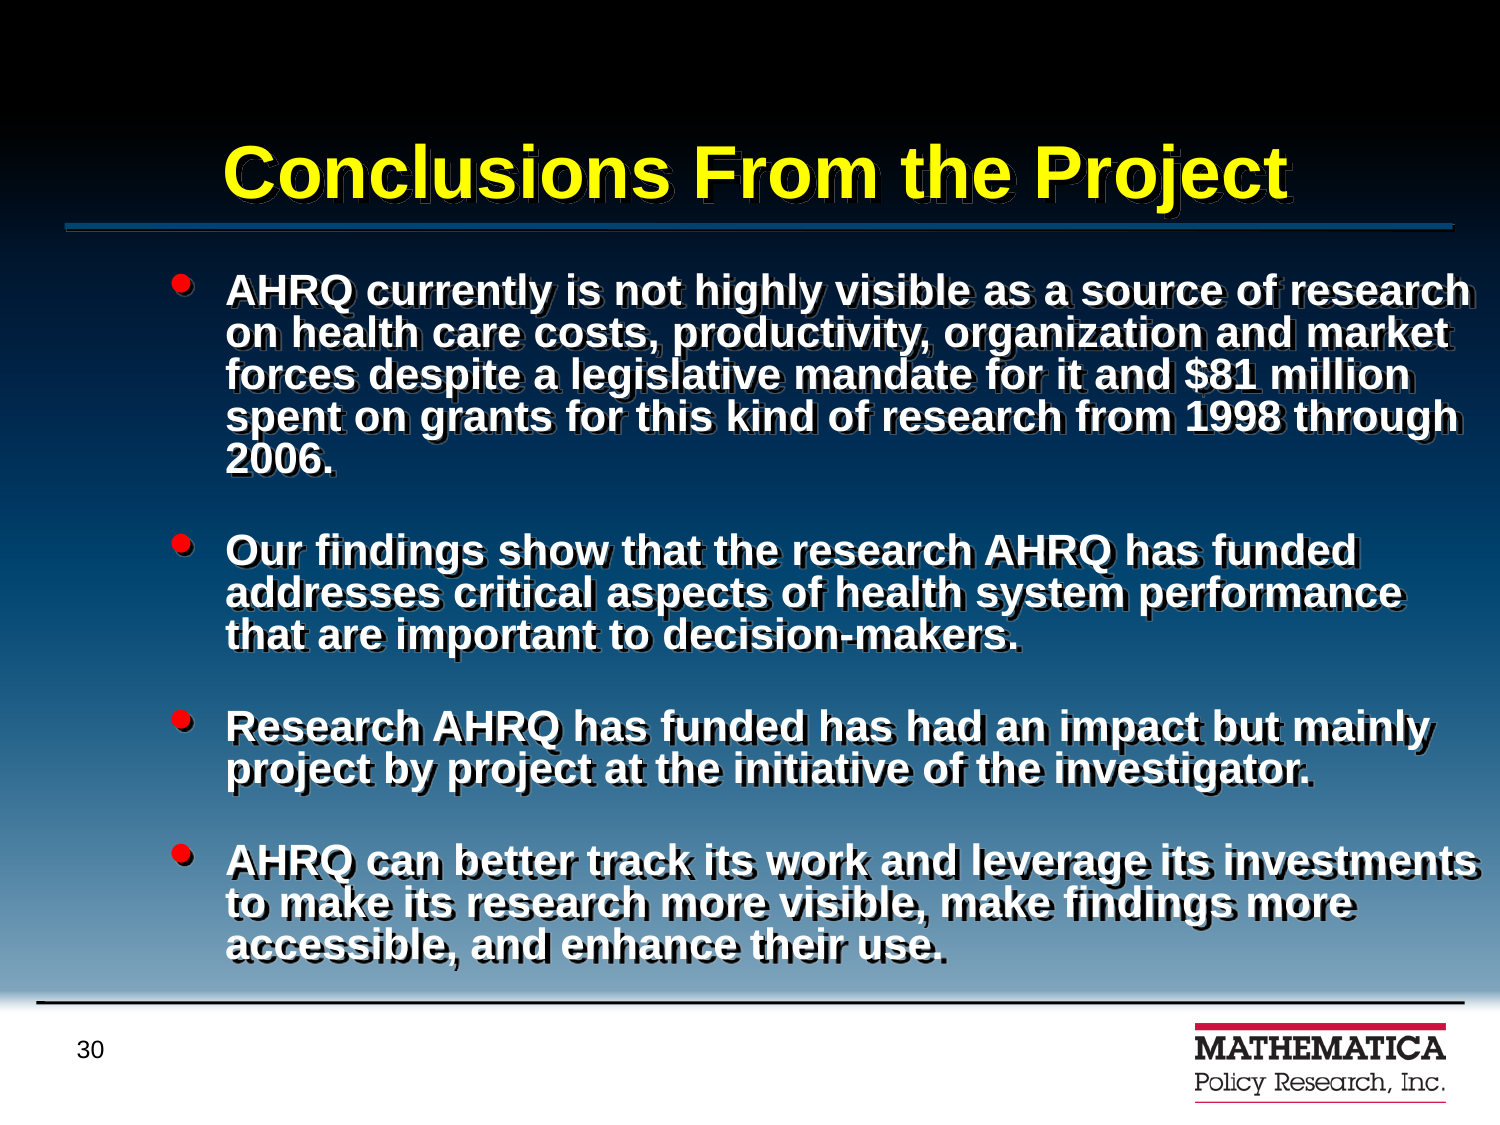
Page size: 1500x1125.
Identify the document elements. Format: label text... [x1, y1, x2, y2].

title Conclusions From the Project [62, 33, 1450, 222]
list AHRQ currently is not highly visible as a source of research on health care costs, productivity, organization and market forces despite a legislative mandate for it and $81 million spent on grants for this kind of research from 1998 through 2006. Our findings show that the research AHRQ has funded addresses critical aspects of health system performance that are important to decision-makers. Research AHRQ has funded has had an impact but mainly project by project at the initiative of the investigator. AHRQ can better track its work and leverage its investments to make its research more visible, make findings more accessible, and enhance their use. [147, 326, 1500, 914]
picture [0, 0, 1500, 1125]
text_box [56, 55, 1443, 243]
